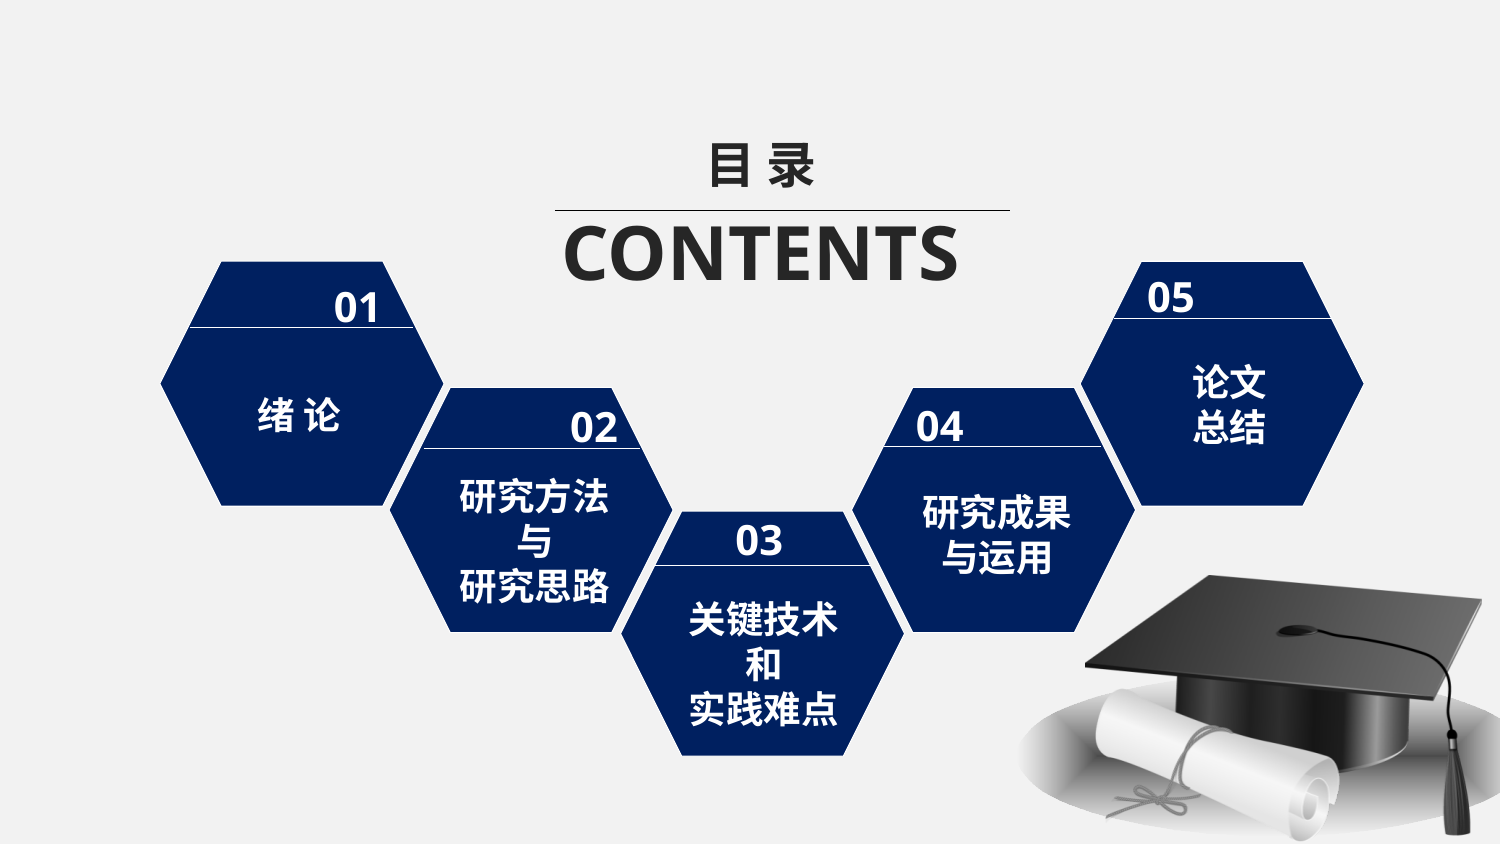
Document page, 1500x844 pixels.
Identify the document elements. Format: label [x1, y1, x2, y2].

text_box [533, 126, 1010, 305]
text_box [159, 260, 445, 507]
text_box [1079, 260, 1365, 507]
text_box [620, 506, 905, 757]
text_box [851, 387, 1136, 633]
text_box [1016, 574, 1500, 842]
text_box [388, 387, 674, 633]
